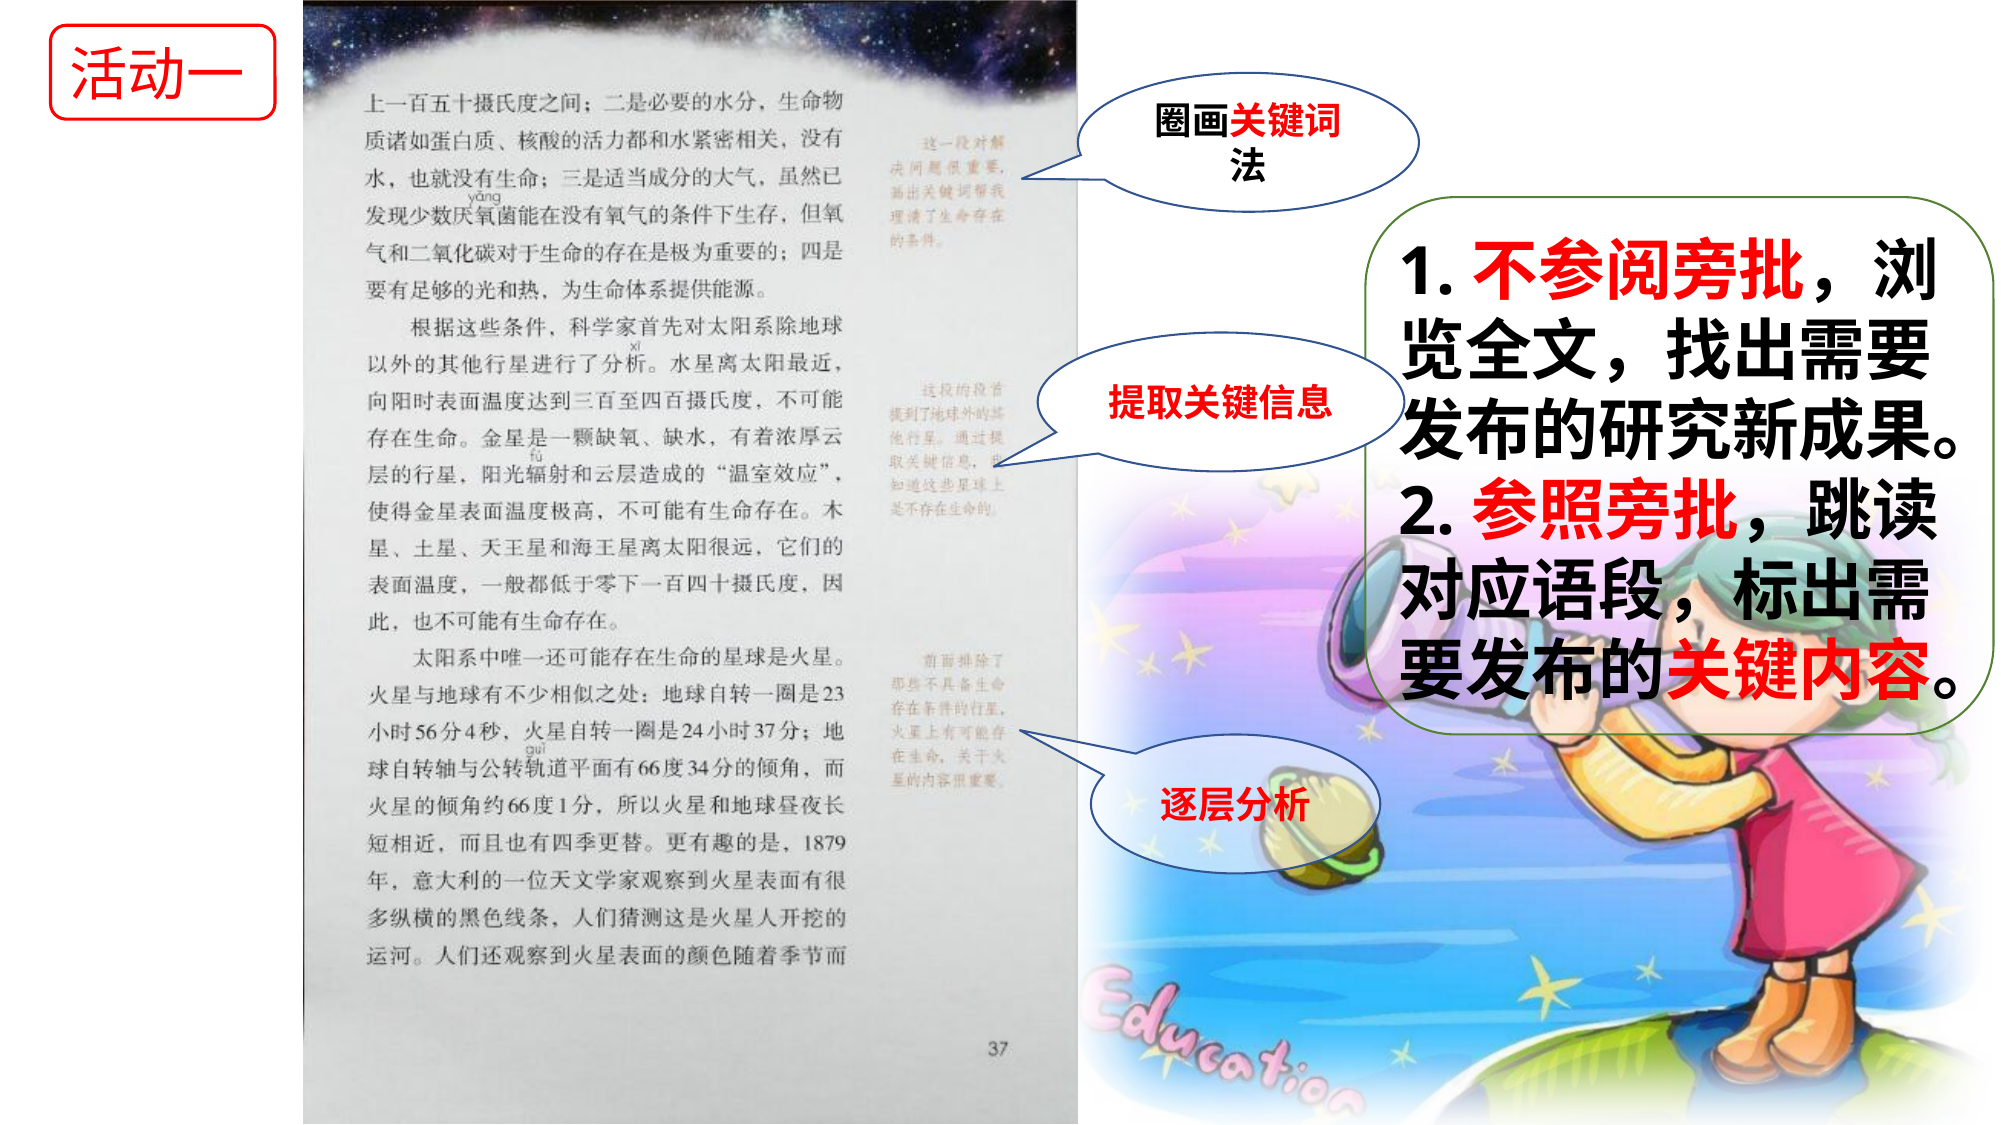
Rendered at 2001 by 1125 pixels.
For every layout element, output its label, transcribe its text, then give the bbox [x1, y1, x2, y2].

text_box 圈画关键词法 [1078, 71, 1421, 213]
text_box 活动一 [50, 25, 275, 120]
picture [303, 0, 1994, 1125]
text_box 提取关键信息 [1078, 331, 1365, 451]
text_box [1365, 197, 2000, 735]
